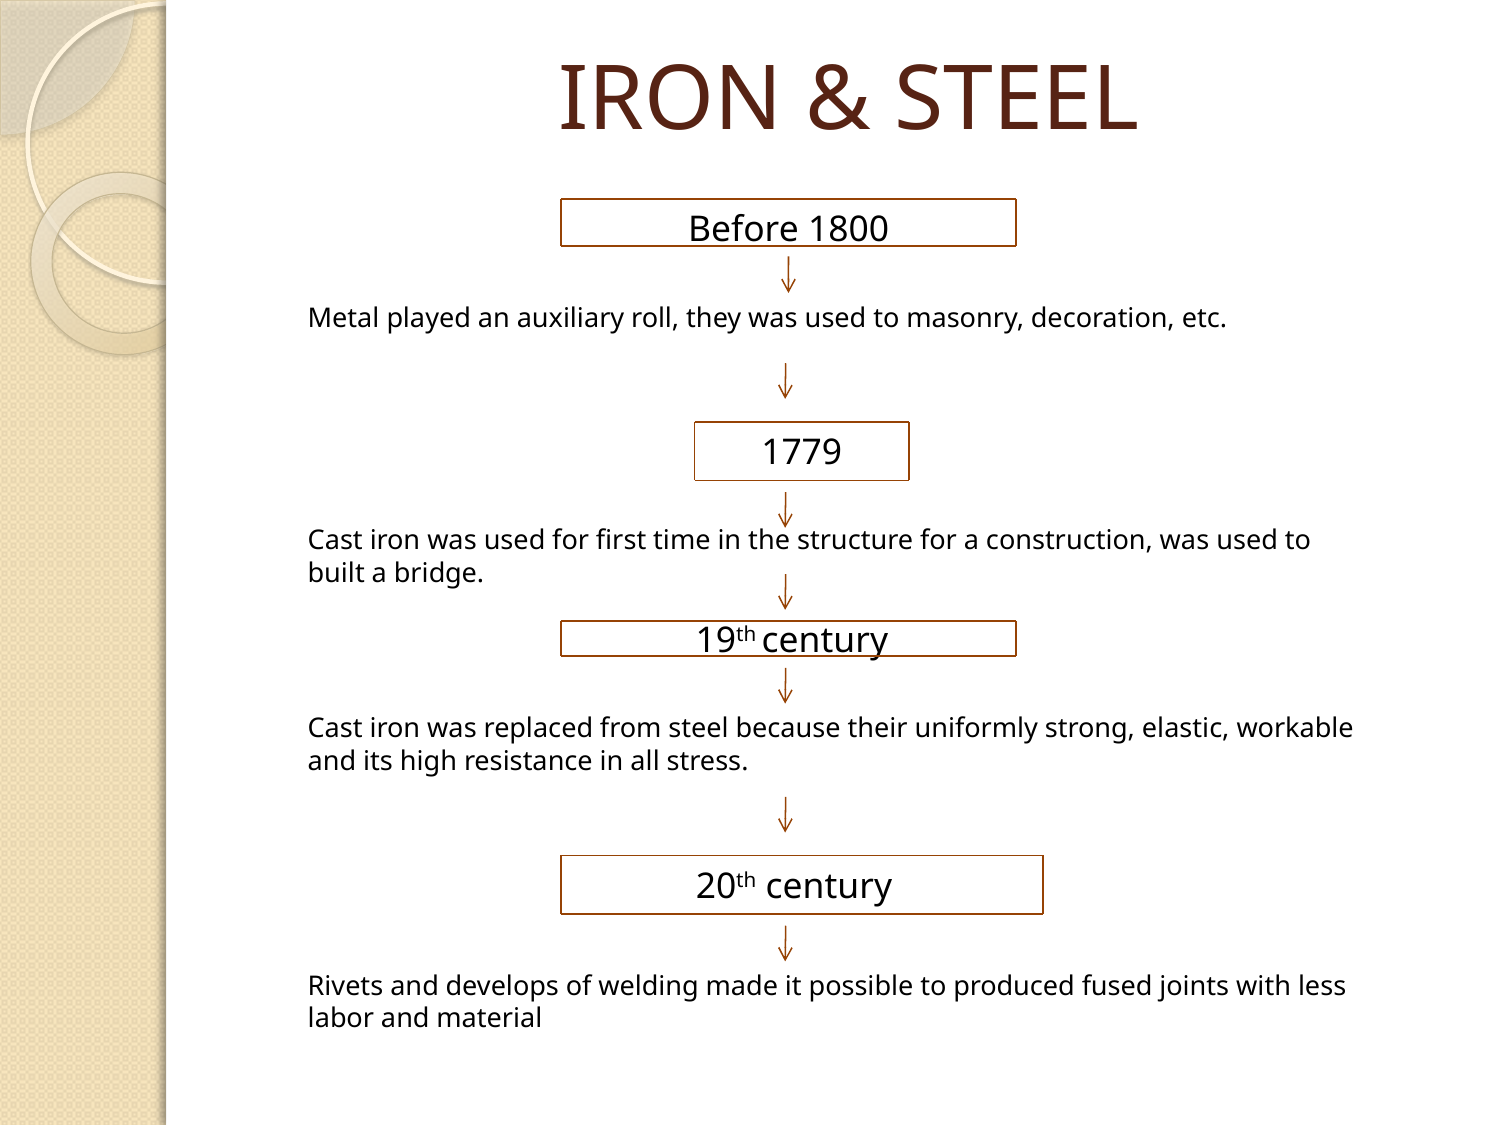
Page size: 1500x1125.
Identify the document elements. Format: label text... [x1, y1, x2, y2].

title IRON & STEEL [234, 0, 1465, 188]
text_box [292, 198, 1419, 1075]
